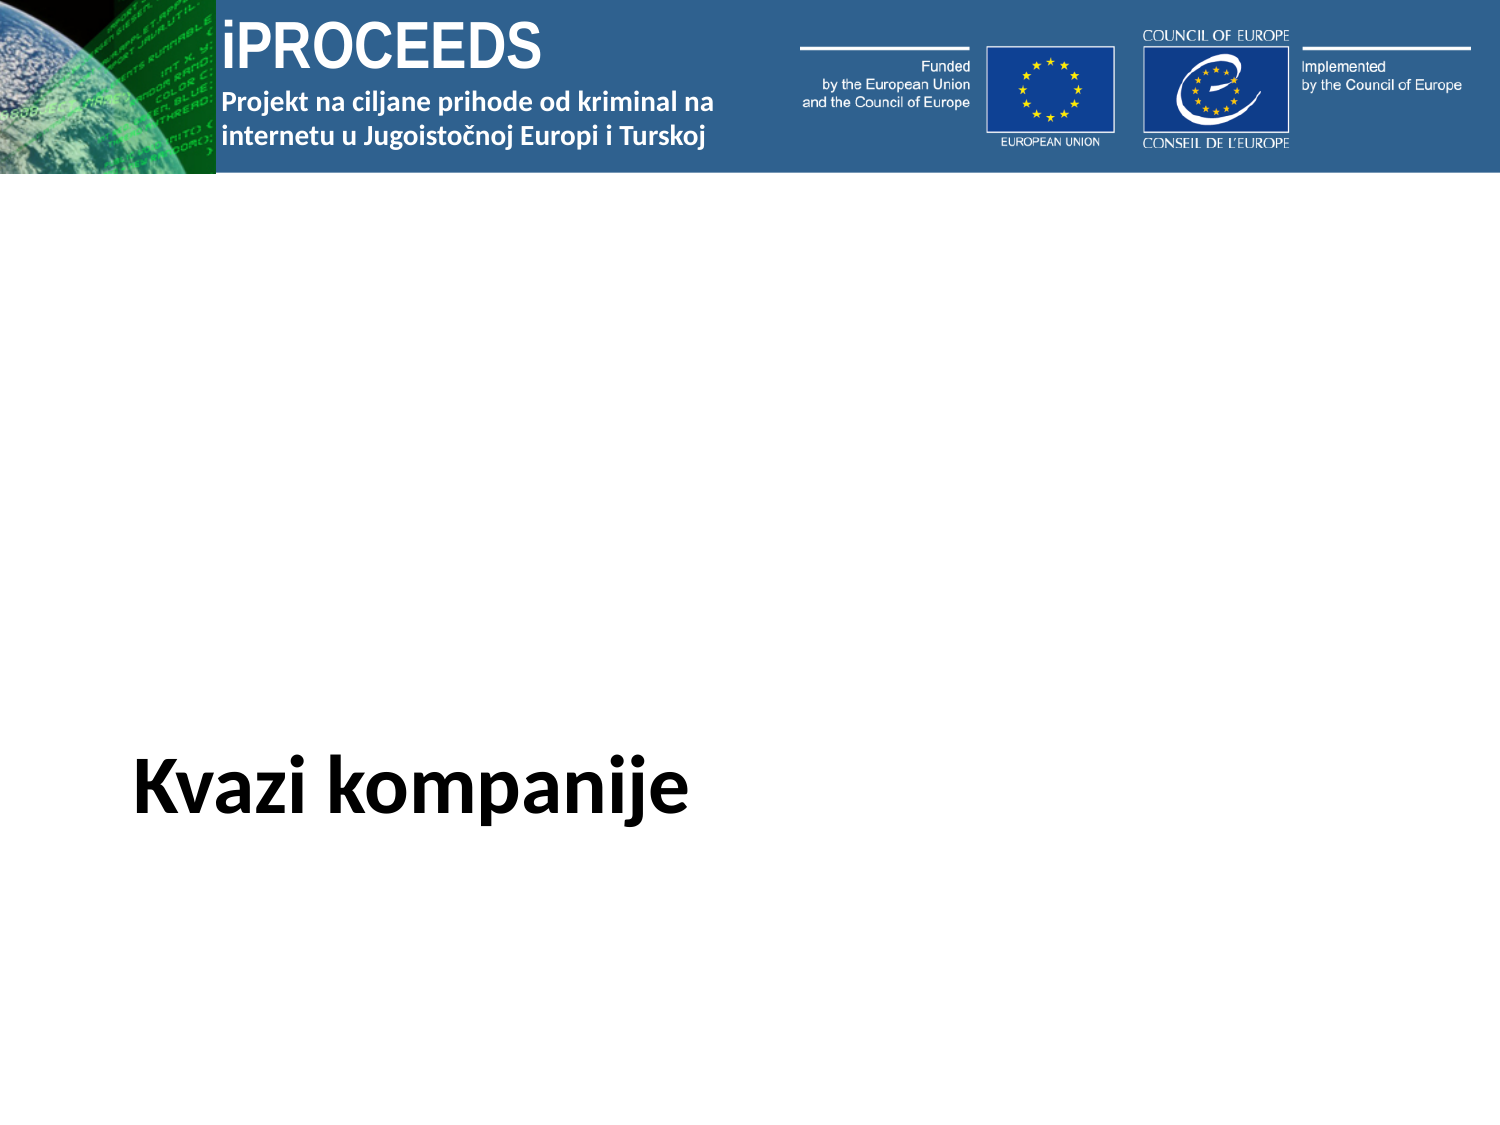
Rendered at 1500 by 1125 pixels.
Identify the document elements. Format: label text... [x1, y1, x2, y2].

picture [0, 0, 216, 174]
title Kvazi kompanije [118, 722, 1394, 947]
picture [800, 30, 1471, 148]
